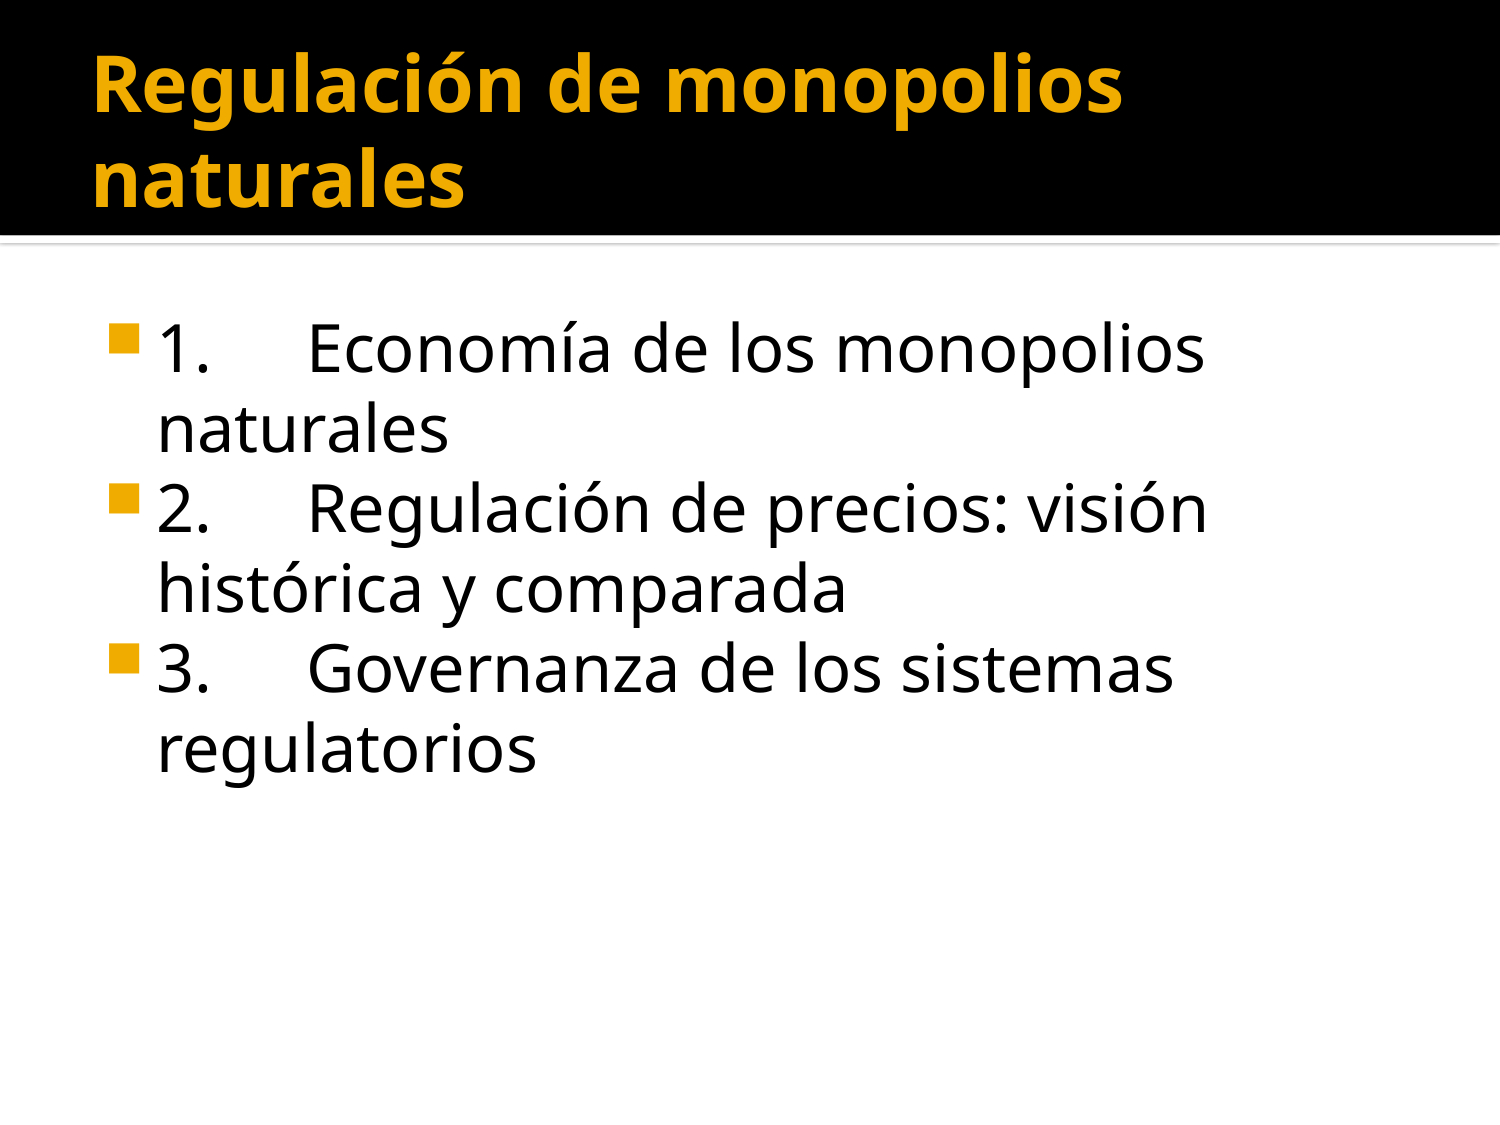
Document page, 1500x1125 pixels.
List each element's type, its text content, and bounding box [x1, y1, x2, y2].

list 1. Economía de los monopolios naturales 2. Regulación de precios: visión histórica y comparada 3. Governanza de los sistemas regulatorios [75, 291, 1425, 1050]
title Regulación de monopolios naturales [75, 25, 1425, 231]
